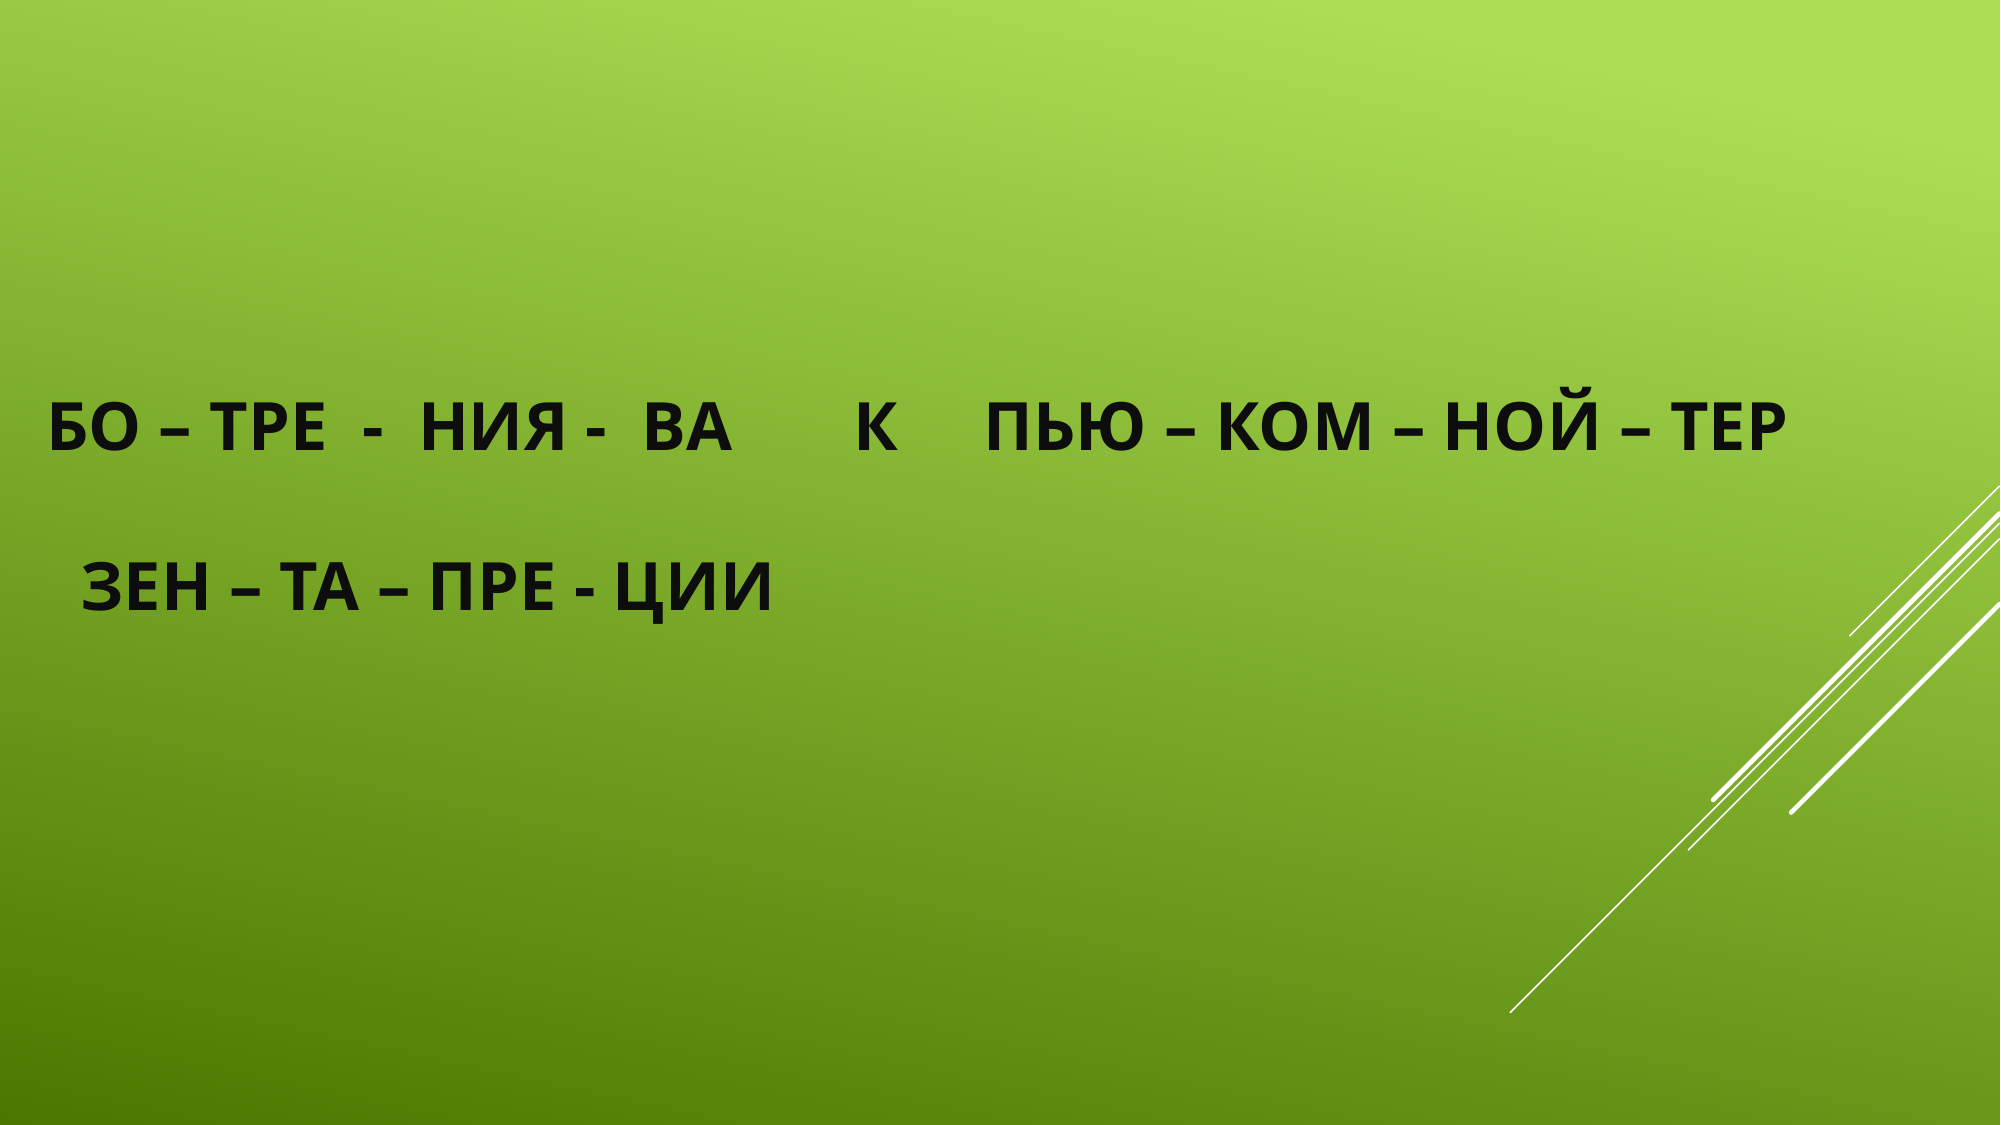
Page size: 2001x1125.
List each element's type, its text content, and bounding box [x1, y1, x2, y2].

title Бо – тре - ния - ва к пью – ком – ной – тер зен – та – пре - ции [31, 42, 1945, 632]
